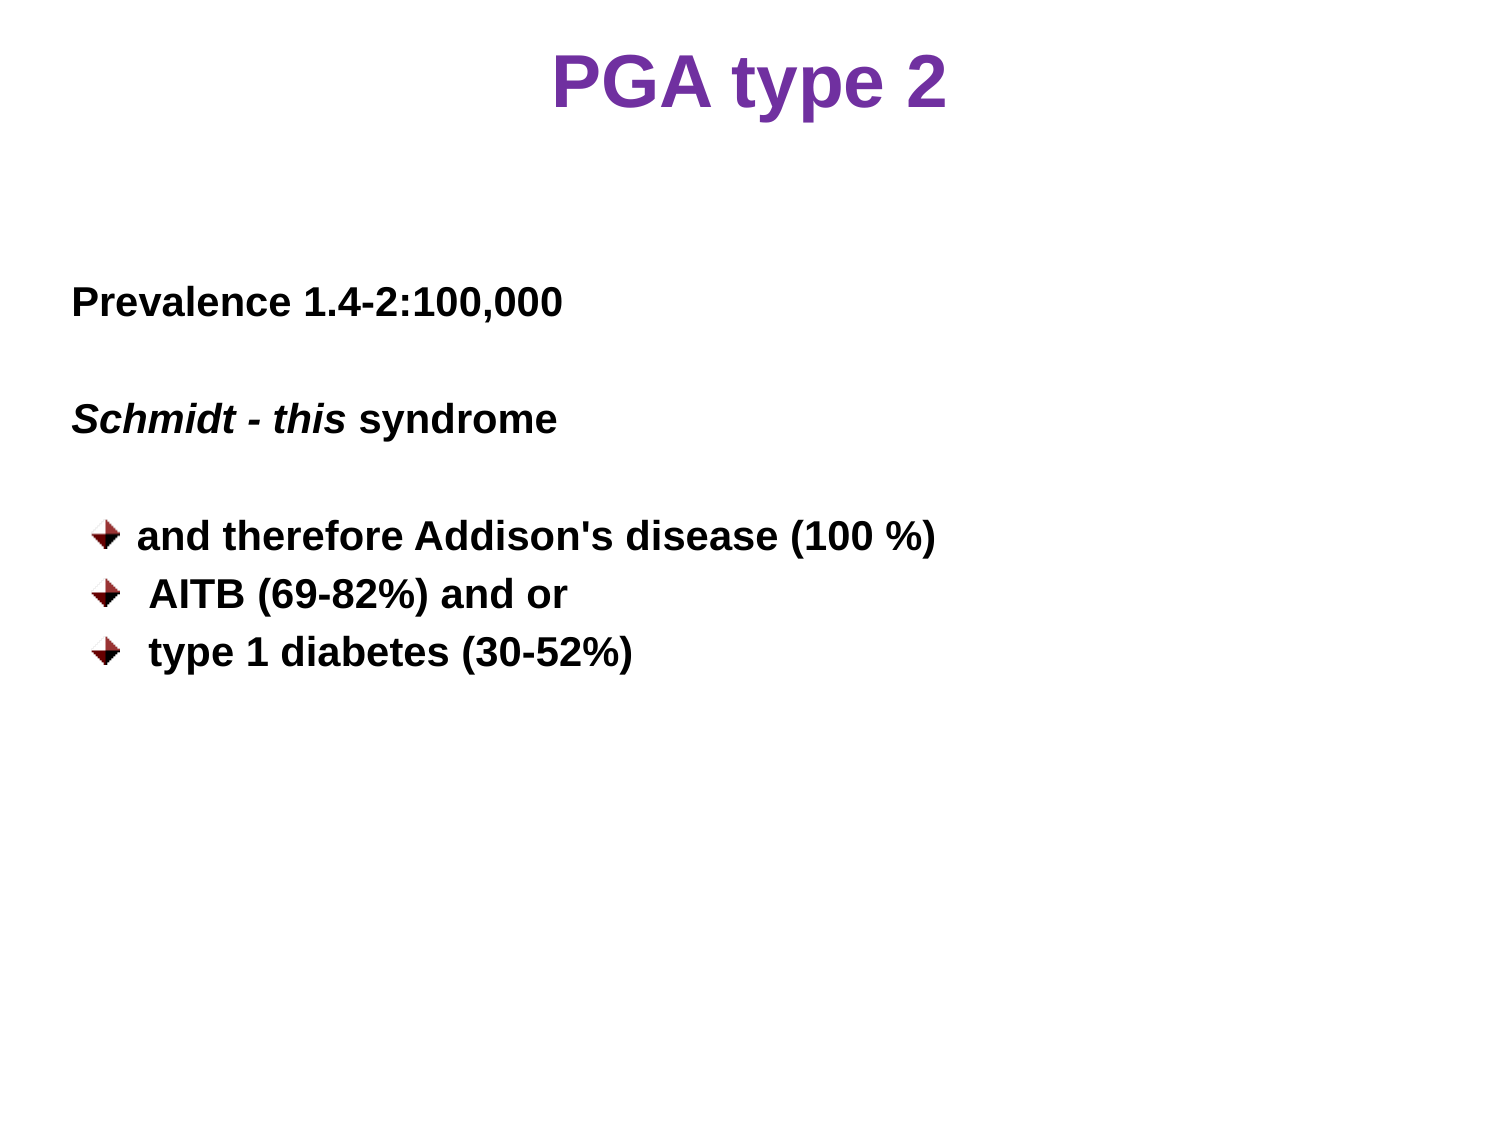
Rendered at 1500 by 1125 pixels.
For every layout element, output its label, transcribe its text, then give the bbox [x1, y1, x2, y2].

picture [90, 518, 120, 549]
picture [90, 577, 120, 607]
title PGA type 2 [0, 0, 1500, 156]
list Prevalence 1.4-2:100,000 Schmidt - this syndrome and therefore Addison's disease (100 %) AITB (69-82%) and or type 1 diabetes (30-52%) [0, 267, 1465, 1051]
picture [90, 635, 120, 665]
